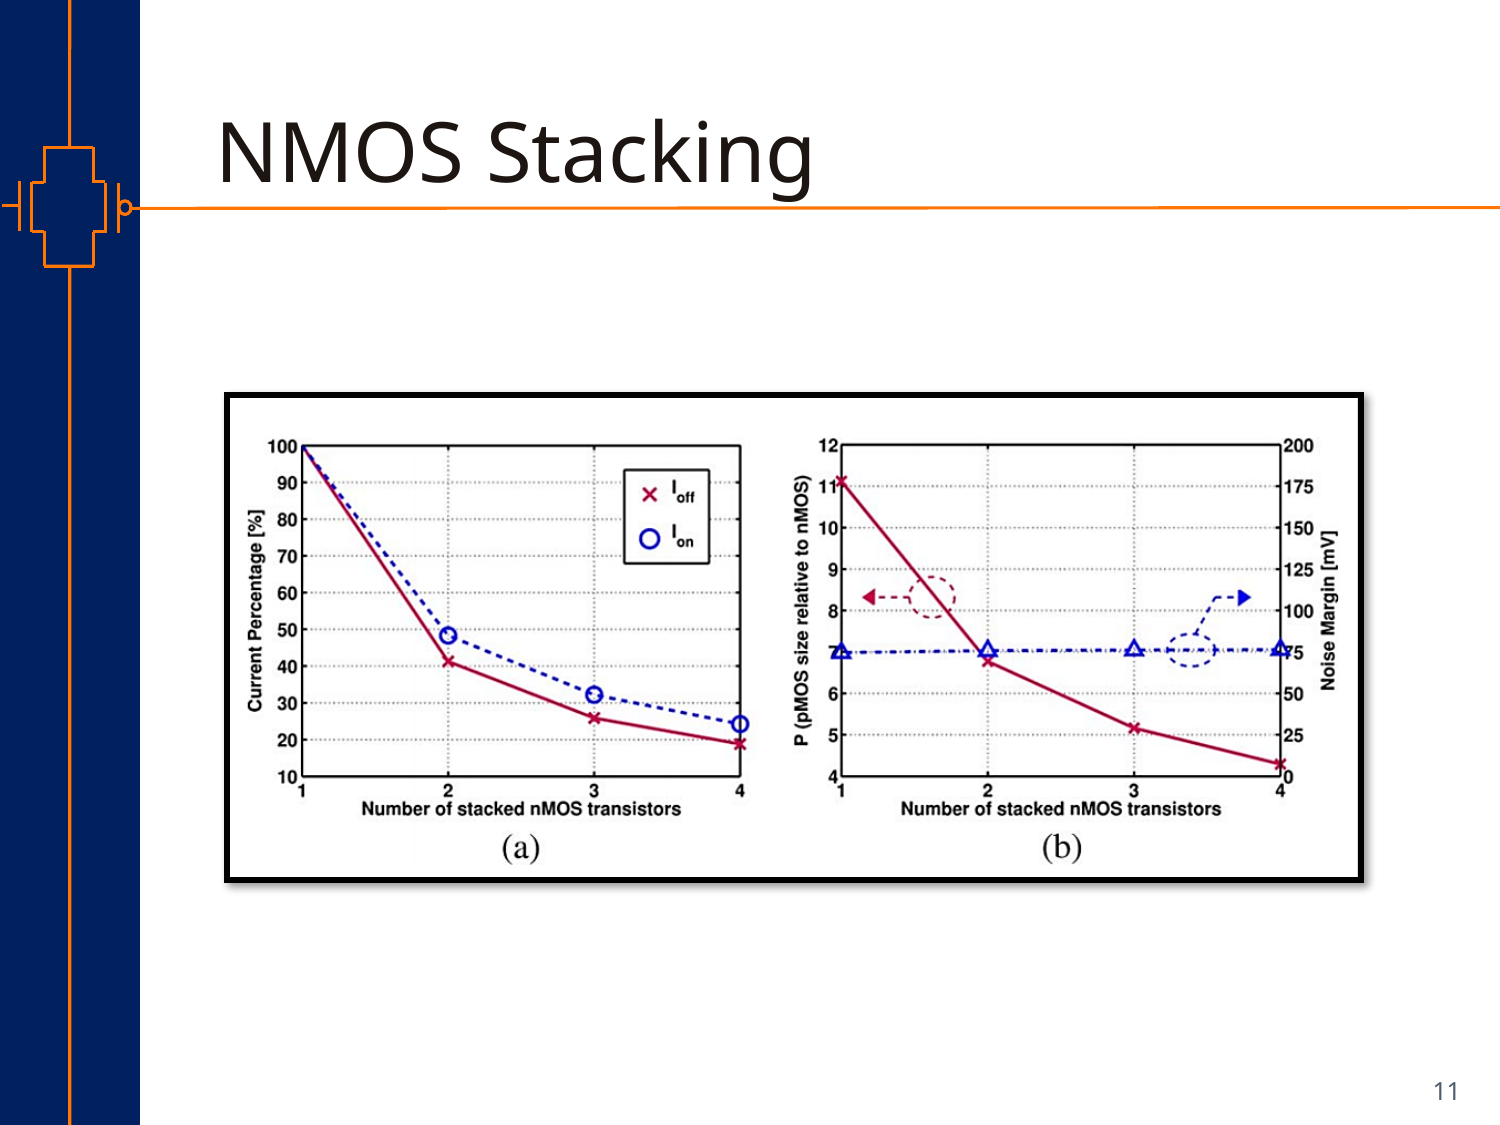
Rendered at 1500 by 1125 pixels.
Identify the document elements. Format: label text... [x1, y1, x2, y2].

slide_number 11 [1417, 1062, 1488, 1123]
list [229, 397, 1358, 878]
title NMOS Stacking [200, 19, 1388, 207]
